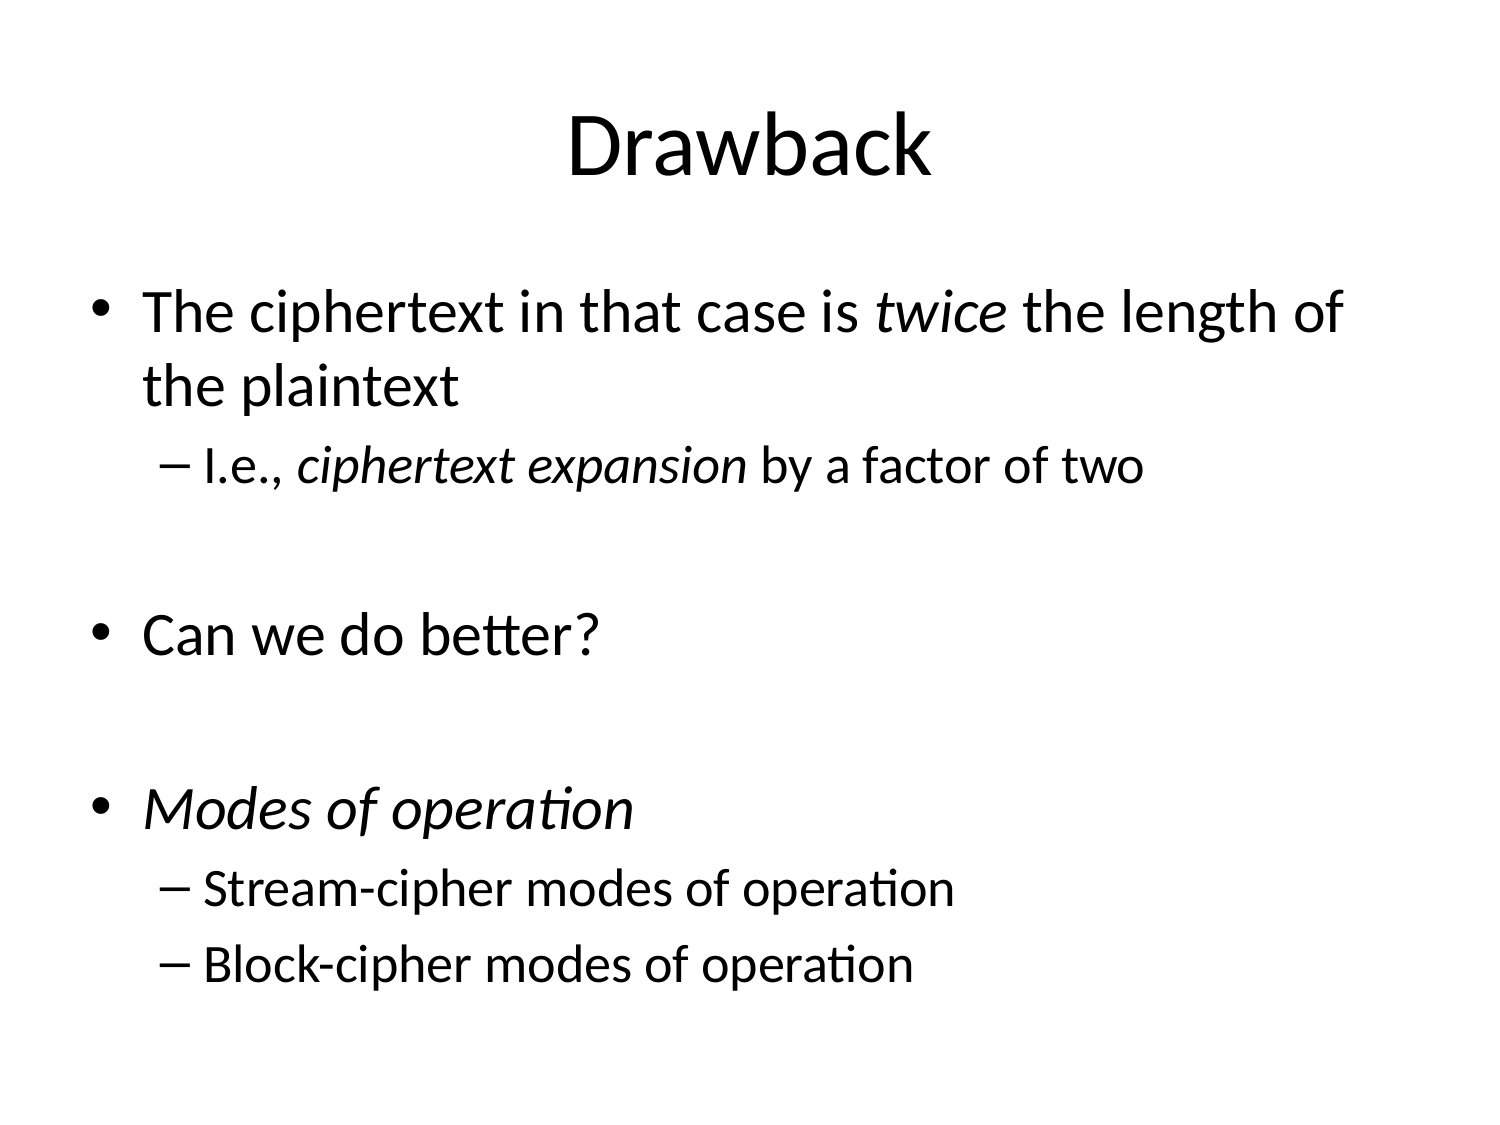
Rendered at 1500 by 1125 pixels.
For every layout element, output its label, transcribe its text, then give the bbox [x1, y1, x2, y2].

title Drawback [75, 45, 1425, 233]
list The ciphertext in that case is twice the length of the plaintext I.e., ciphertext expansion by a factor of two Can we do better? Modes of operation Stream-cipher modes of operation Block-cipher modes of operation [75, 262, 1425, 1005]
